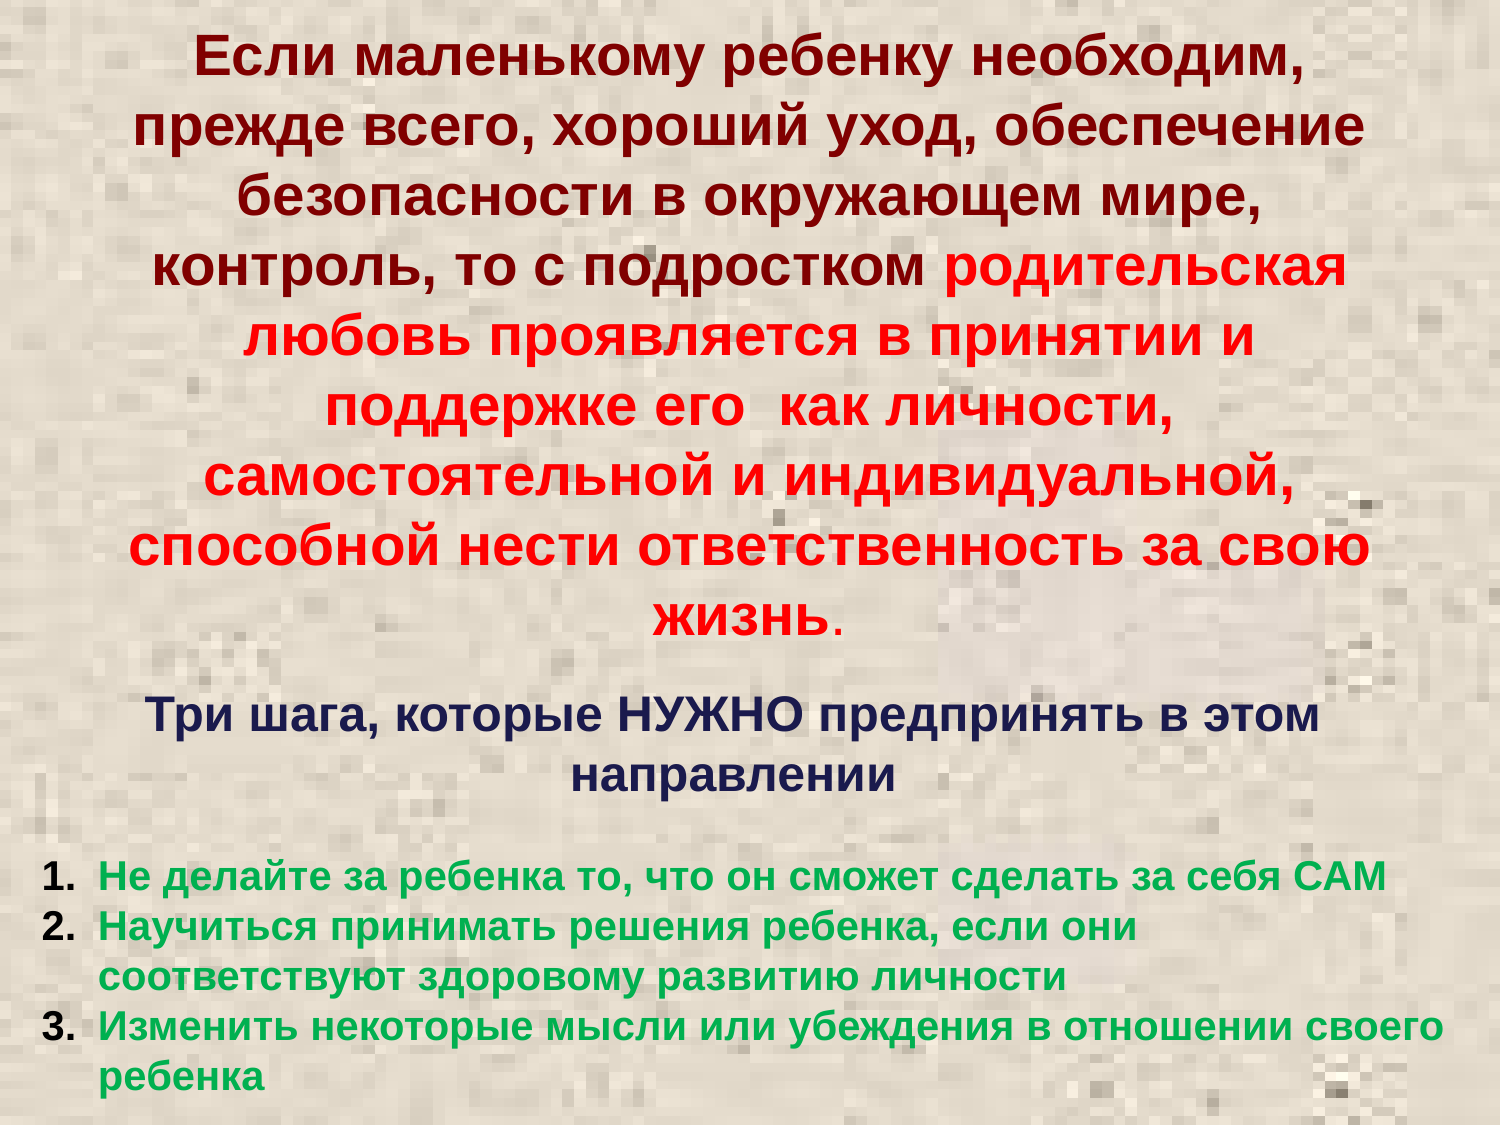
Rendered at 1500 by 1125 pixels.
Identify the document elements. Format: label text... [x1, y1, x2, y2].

text_box Три шага, которые НУЖНО предпринять в этом направлении [0, 673, 1467, 809]
title Если маленькому ребенку необходим, прежде всего, хороший уход, обеспечение безопасности в окружающем мире, контроль, то с подростком родительская любовь проявляется в принятии и поддержке его как личности, самостоятельной и индивидуальной, способной нести ответственность за свою жизнь. [75, 17, 1425, 647]
text_box Не делайте за ребенка то, что он сможет сделать за себя САМ Научиться принимать решения ребенка, если они соответствуют здоровому развитию личности Изменить некоторые мысли или убеждения в отношении своего ребенка [26, 841, 1467, 1107]
picture [0, 0, 1500, 1125]
